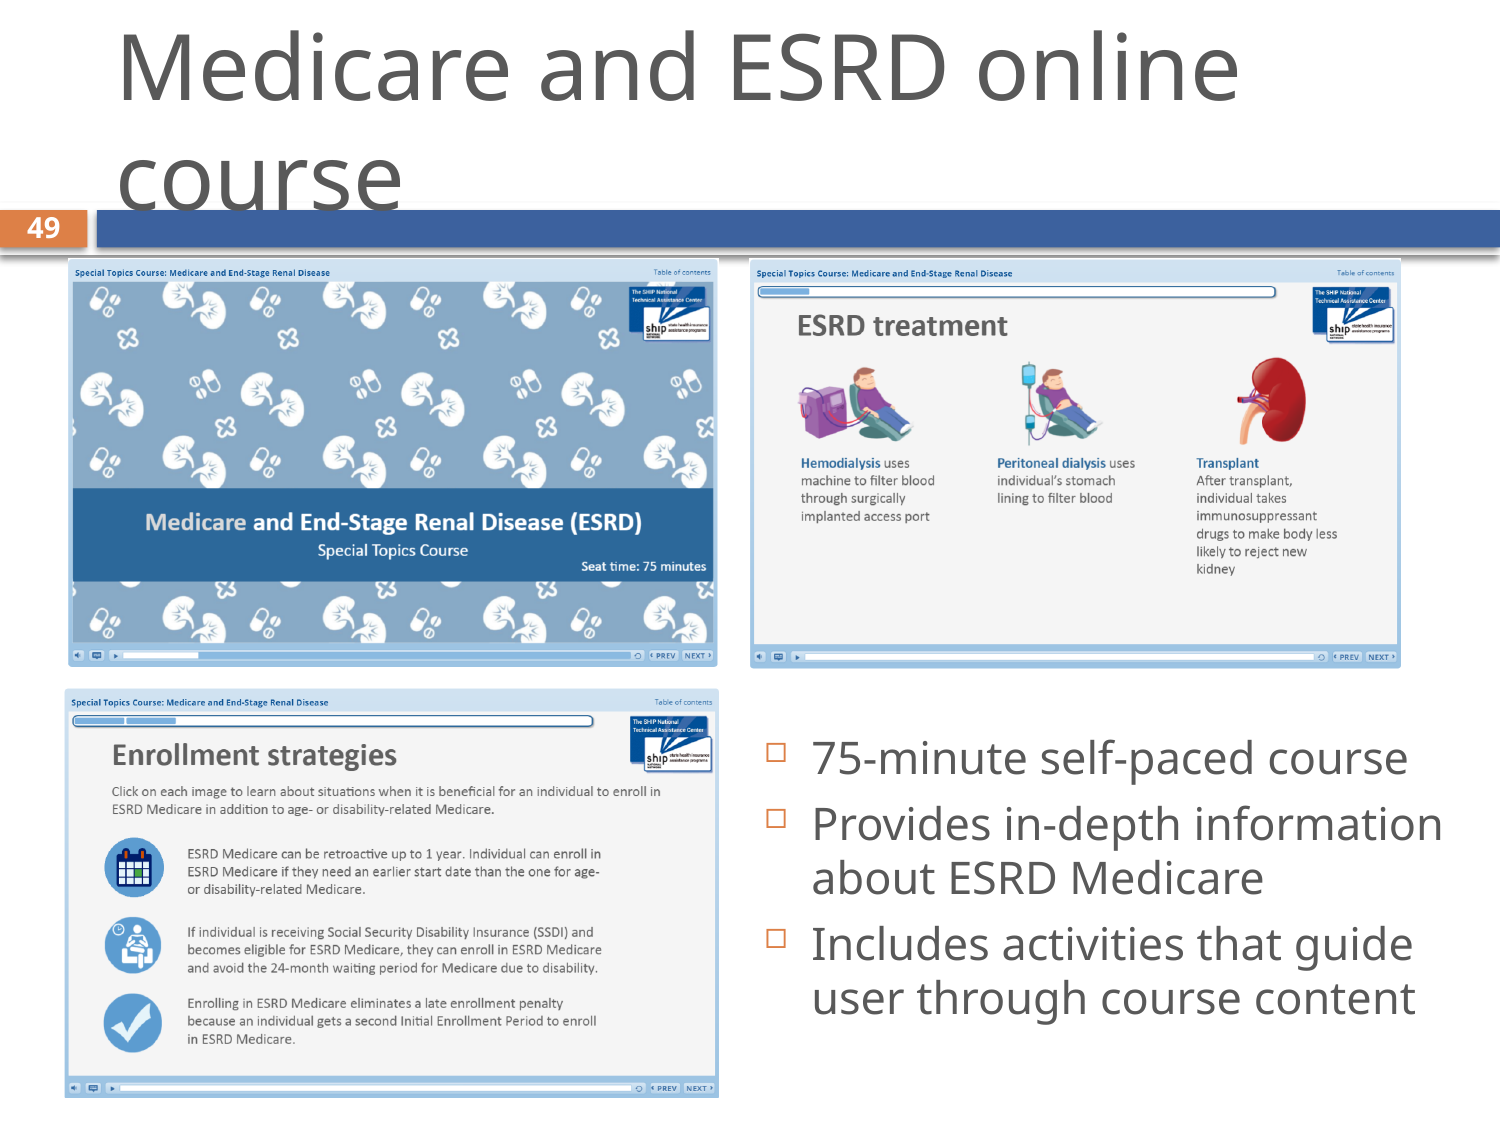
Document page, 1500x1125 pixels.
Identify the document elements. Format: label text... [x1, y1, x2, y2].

picture [63, 687, 720, 1098]
slide_number 49 [0, 208, 88, 249]
picture [749, 258, 1401, 669]
title Medicare and ESRD online course [100, 37, 1438, 200]
picture [67, 258, 720, 668]
list 75-minute self-paced course Provides in-depth information about ESRD Medicare Includes activities that guide user through course content [749, 722, 1463, 1075]
